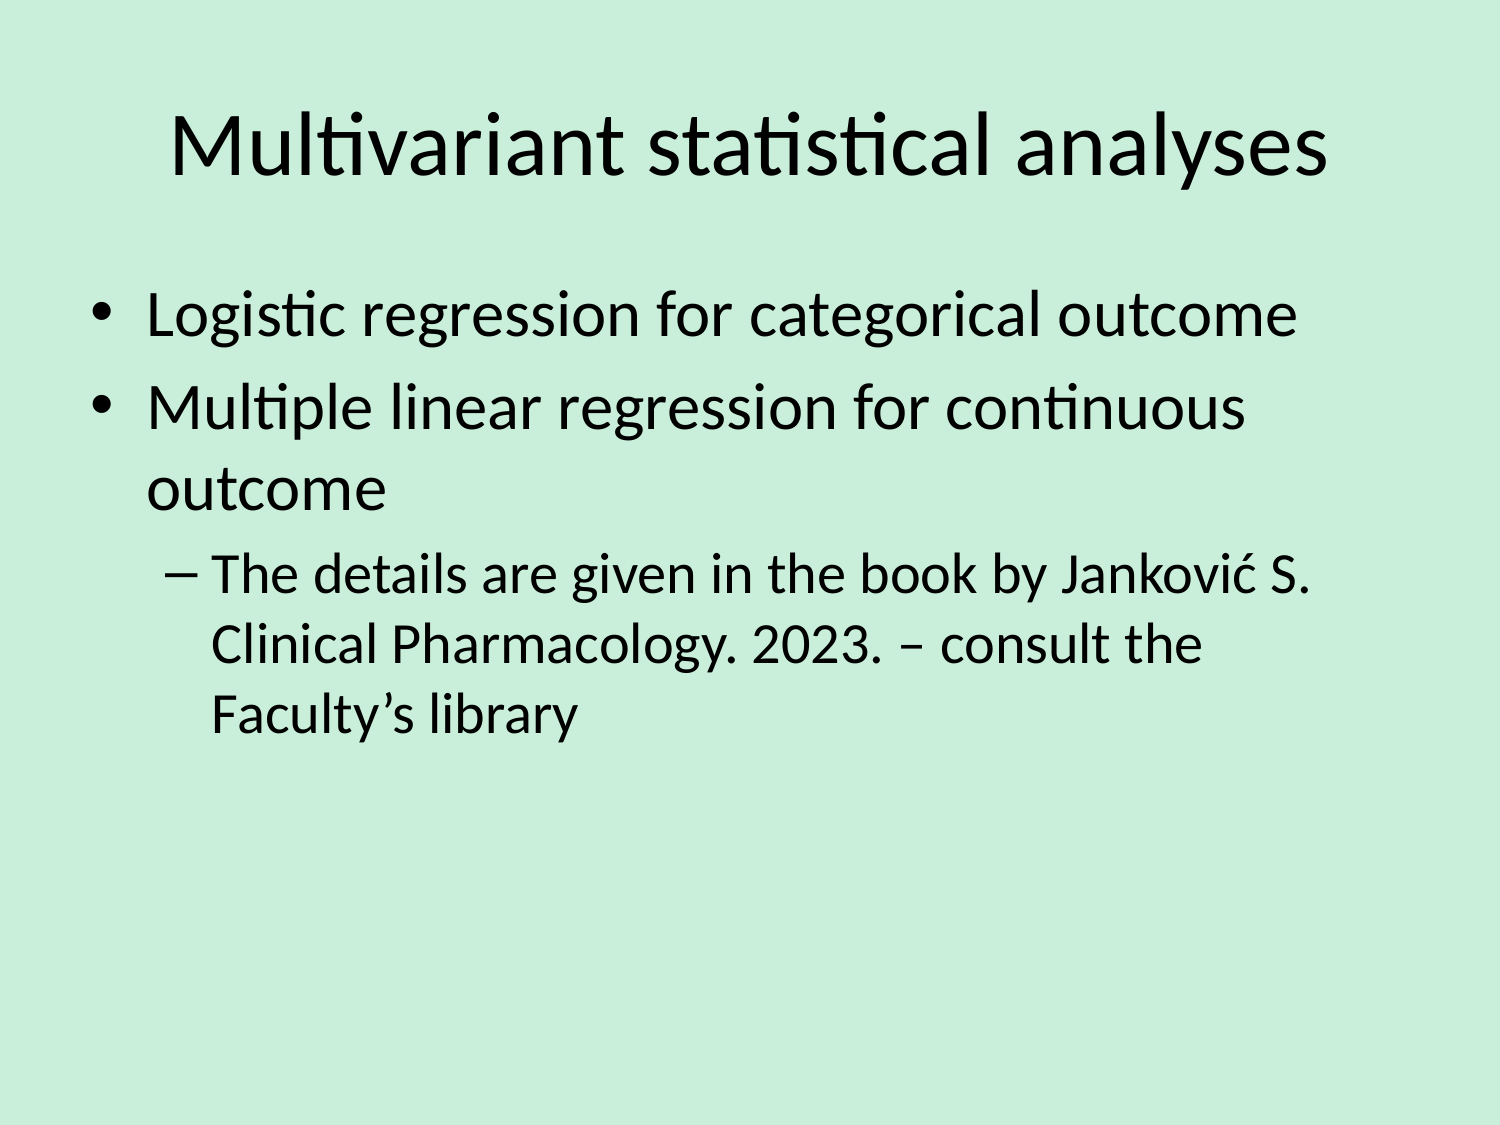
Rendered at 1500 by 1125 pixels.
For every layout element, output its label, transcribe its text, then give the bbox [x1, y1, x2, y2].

title Multivariant statistical analyses [75, 45, 1425, 233]
list Logistic regression for categorical outcome Multiple linear regression for continuous outcome The details are given in the book by Janković S. Clinical Pharmacology. 2023. – consult the Faculty’s library [75, 262, 1425, 1005]
